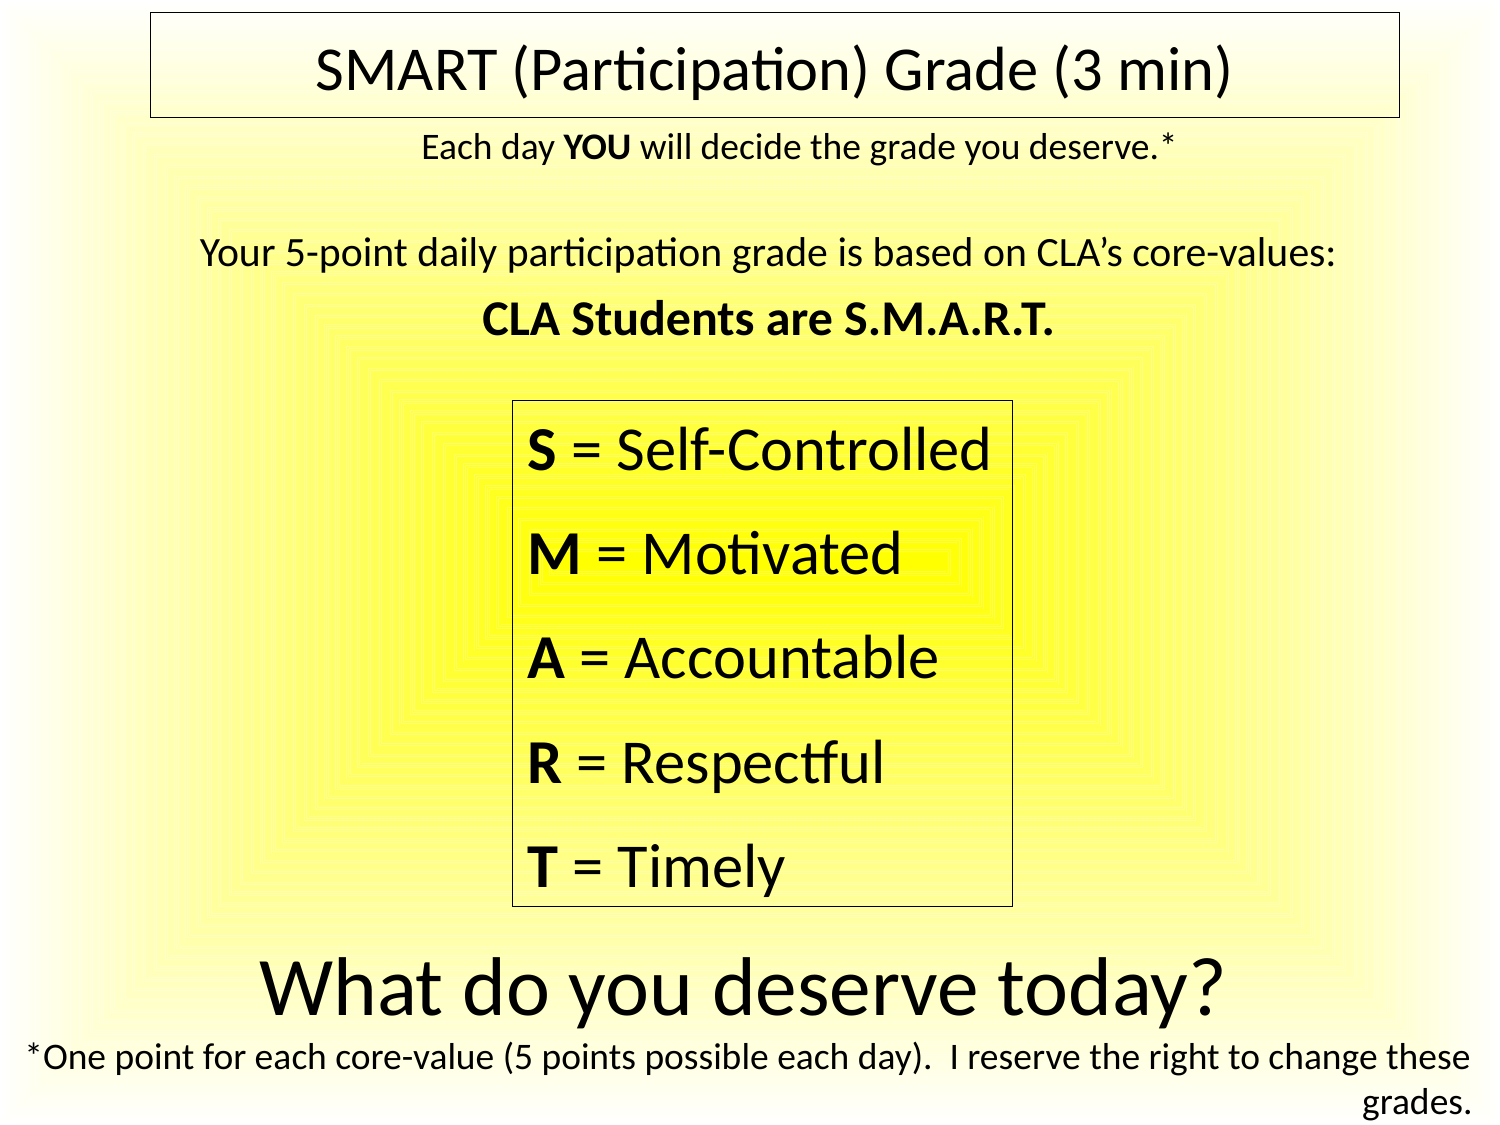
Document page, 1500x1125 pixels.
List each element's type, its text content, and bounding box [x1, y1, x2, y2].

text_box What do you deserve today? *One point for each core-value (5 points possible each day). I reserve the right to change these grades. [0, 924, 1488, 1125]
text_box Each day YOU will decide the grade you deserve.* [199, 114, 1400, 175]
list Your 5-point daily participation grade is based on CLA’s core-values: CLA Students are S.M.A.R.T. [37, 217, 1500, 383]
text_box SMART (Participation) Grade (3 min) [150, 12, 1400, 118]
text_box S = Self-Controlled M = Motivated A = Accountable R = Respectful T = Timely [512, 400, 1013, 907]
